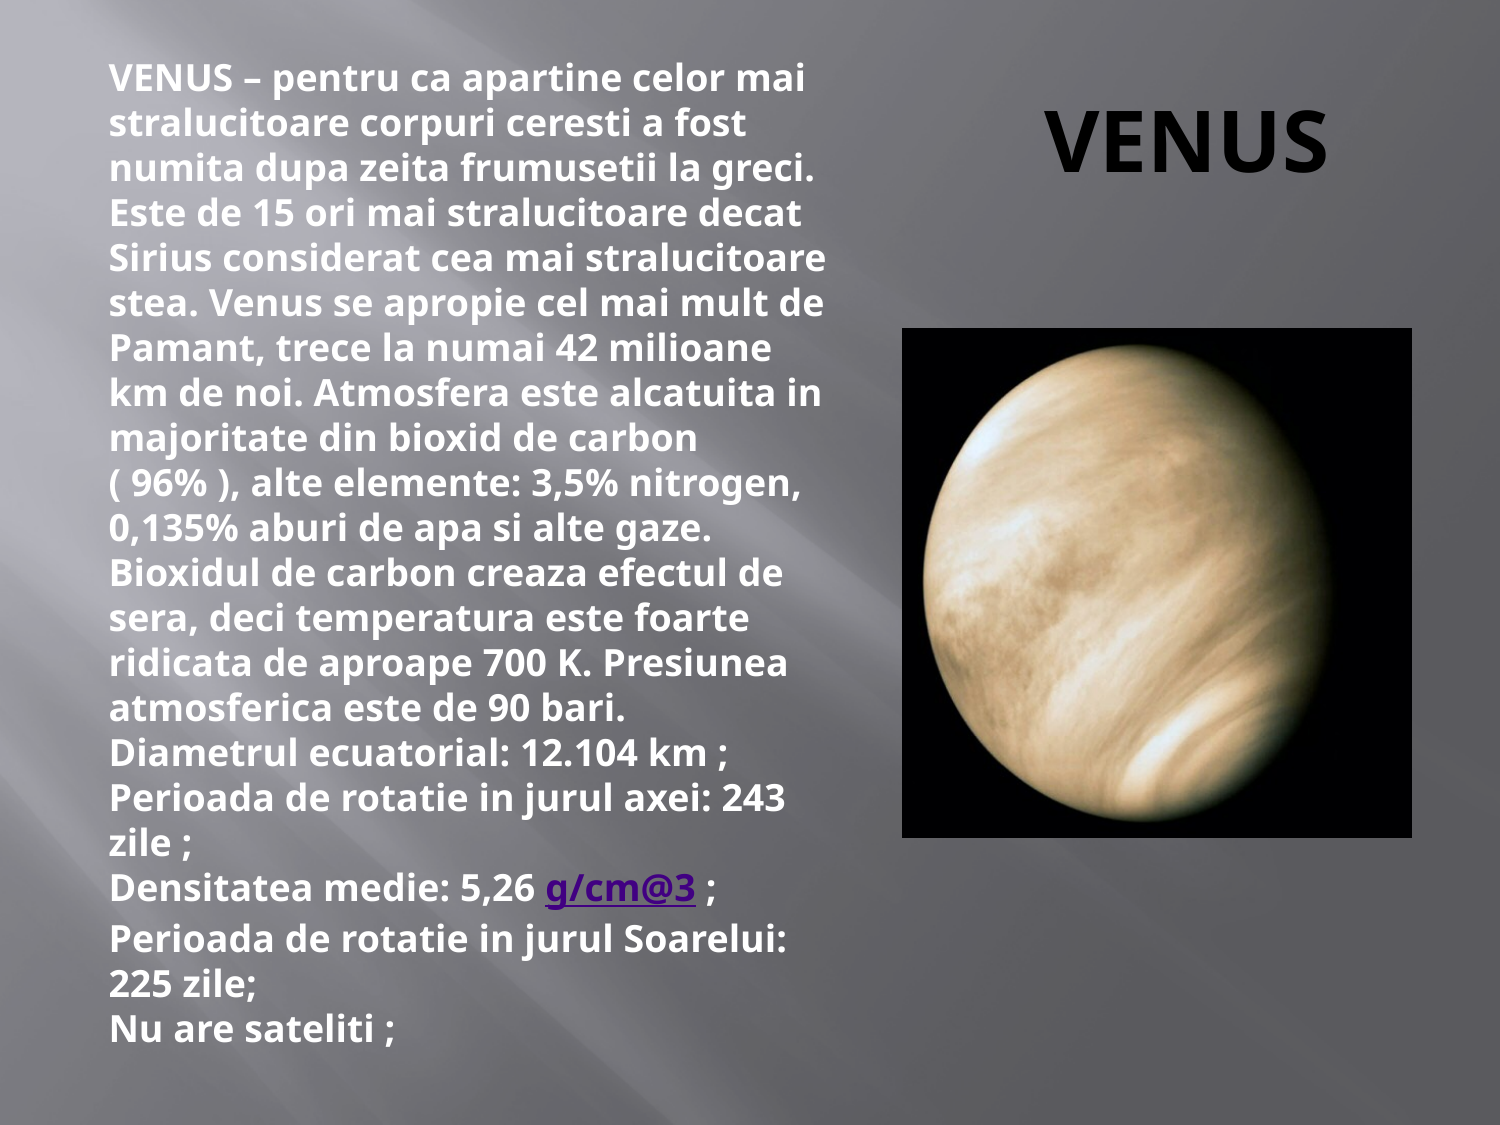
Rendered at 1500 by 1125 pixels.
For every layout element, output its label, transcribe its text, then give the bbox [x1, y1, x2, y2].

picture [902, 327, 1412, 838]
title VENUS [949, 45, 1425, 233]
text_box VENUS – pentru ca apartine celor mai stralucitoare corpuri ceresti a fost numita dupa zeita frumusetii la greci. Este de 15 ori mai stralucitoare decat Sirius considerat cea mai stralucitoare stea. Venus se apropie cel mai mult de Pamant, trece la numai 42 milioane km de noi. Atmosfera este alcatuita in majoritate din bioxid de carbon ( 96% ), alte elemente: 3,5% nitrogen, 0,135% aburi de apa si alte gaze. Bioxidul de carbon creaza efectul de sera, deci temperatura este foarte ridicata de aproape 700 K. Presiunea atmosferica este de 90 bari. Diametrul ecuatorial: 12.104 km ; Perioada de rotatie in jurul axei: 243 zile ; Densitatea medie: 5,26 g/cm@3 ; Perioada de rotatie in jurul Soarelui: 225 zile; Nu are sateliti ; [93, 46, 844, 1058]
